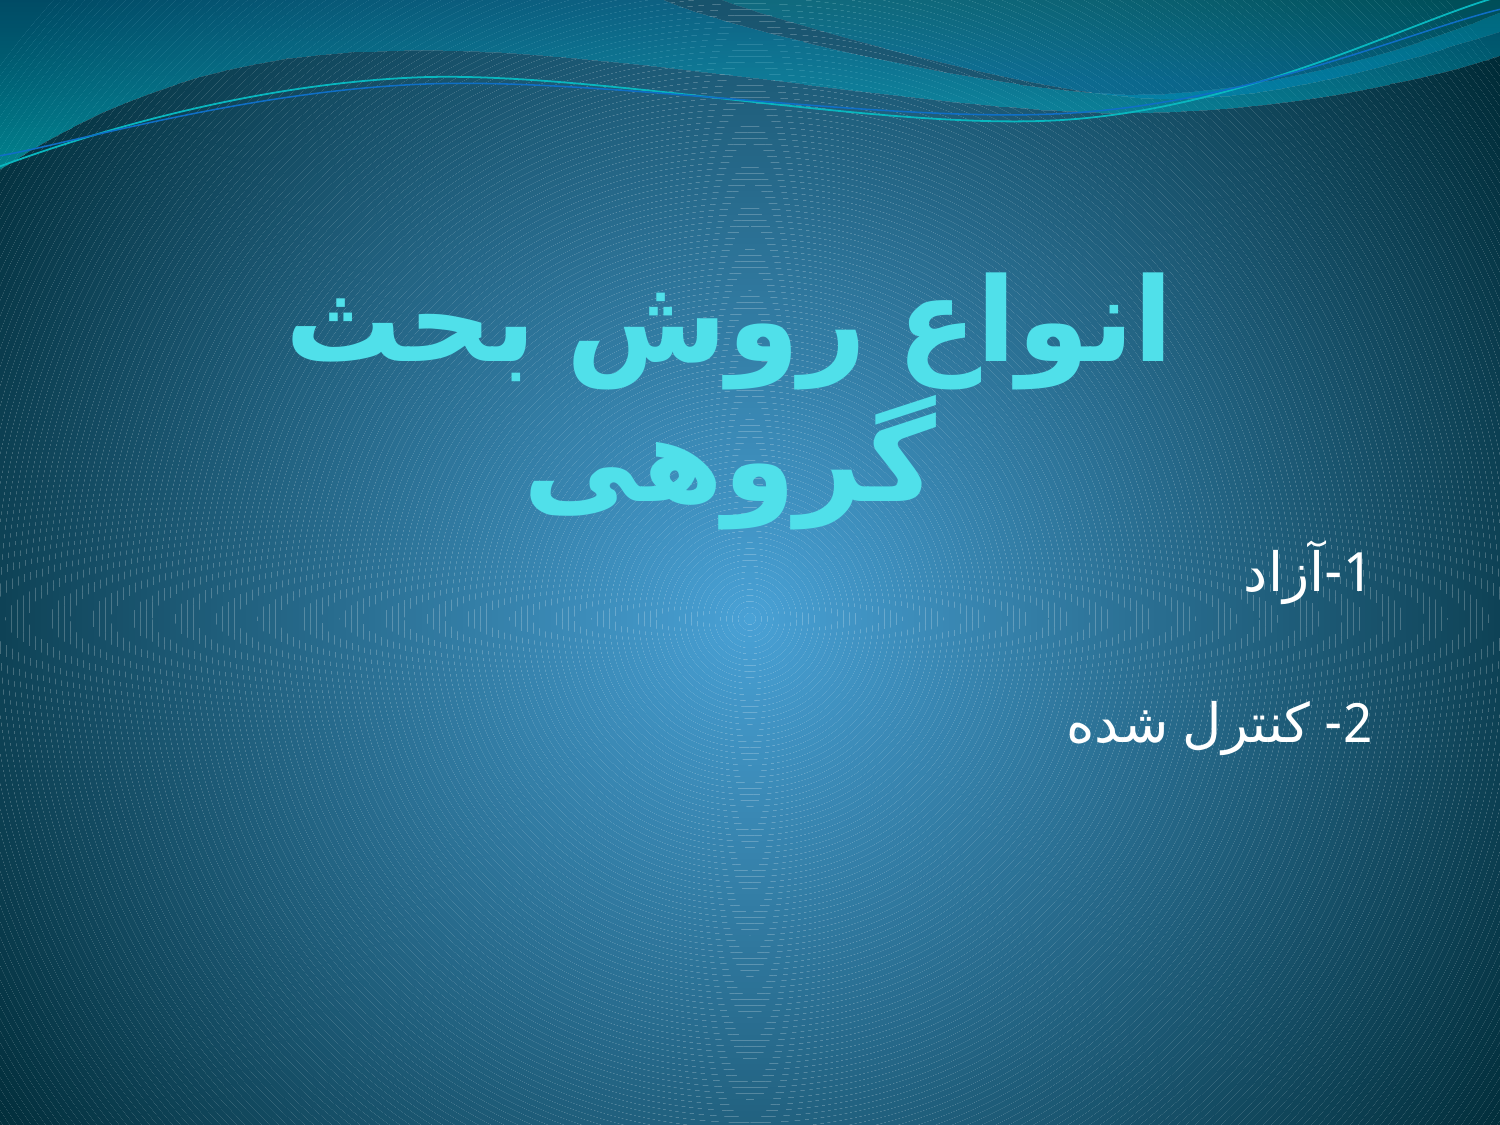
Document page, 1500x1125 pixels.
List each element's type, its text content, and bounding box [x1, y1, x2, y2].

subtitle 1-آزاد 2- کنترل شده [87, 529, 1376, 818]
title انواع روش بحث گروهی [87, 224, 1376, 525]
